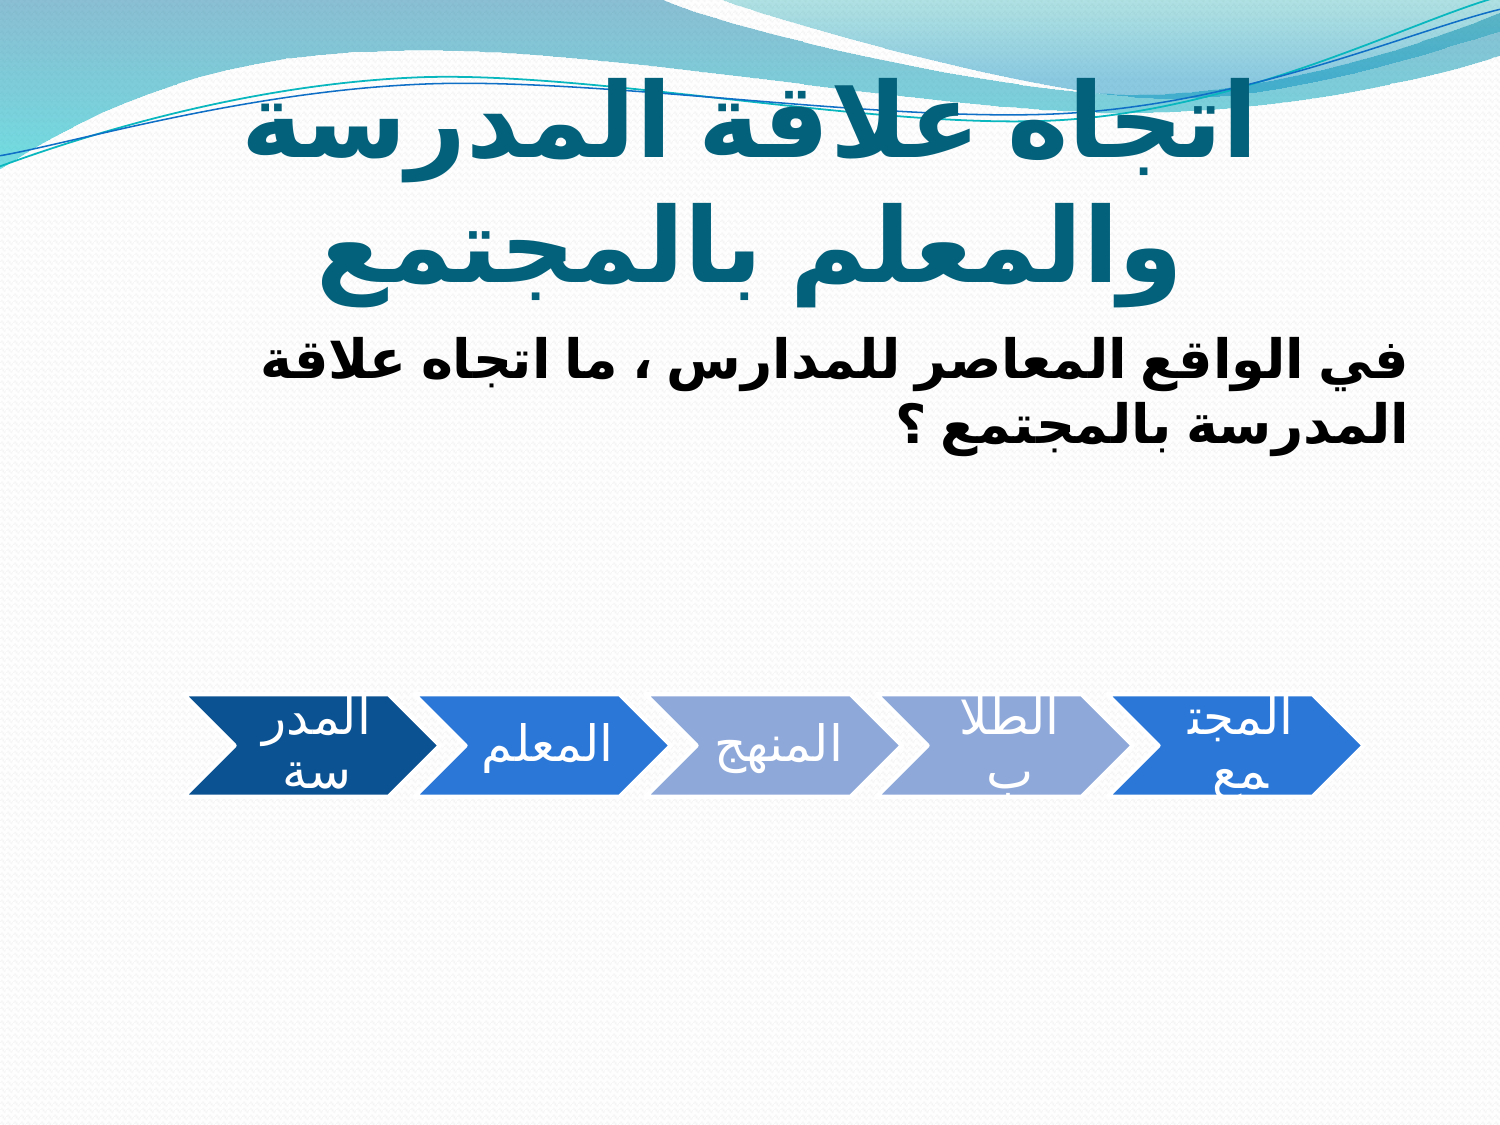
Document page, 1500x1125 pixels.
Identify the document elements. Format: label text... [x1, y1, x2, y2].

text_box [182, 503, 1365, 988]
list في الواقع المعاصر للمدارس ، ما اتجاه علاقة المدرسة بالمجتمع ؟ [75, 317, 1425, 1038]
title اتجاه علاقة المدرسة والمعلم بالمجتمع [75, 115, 1425, 303]
